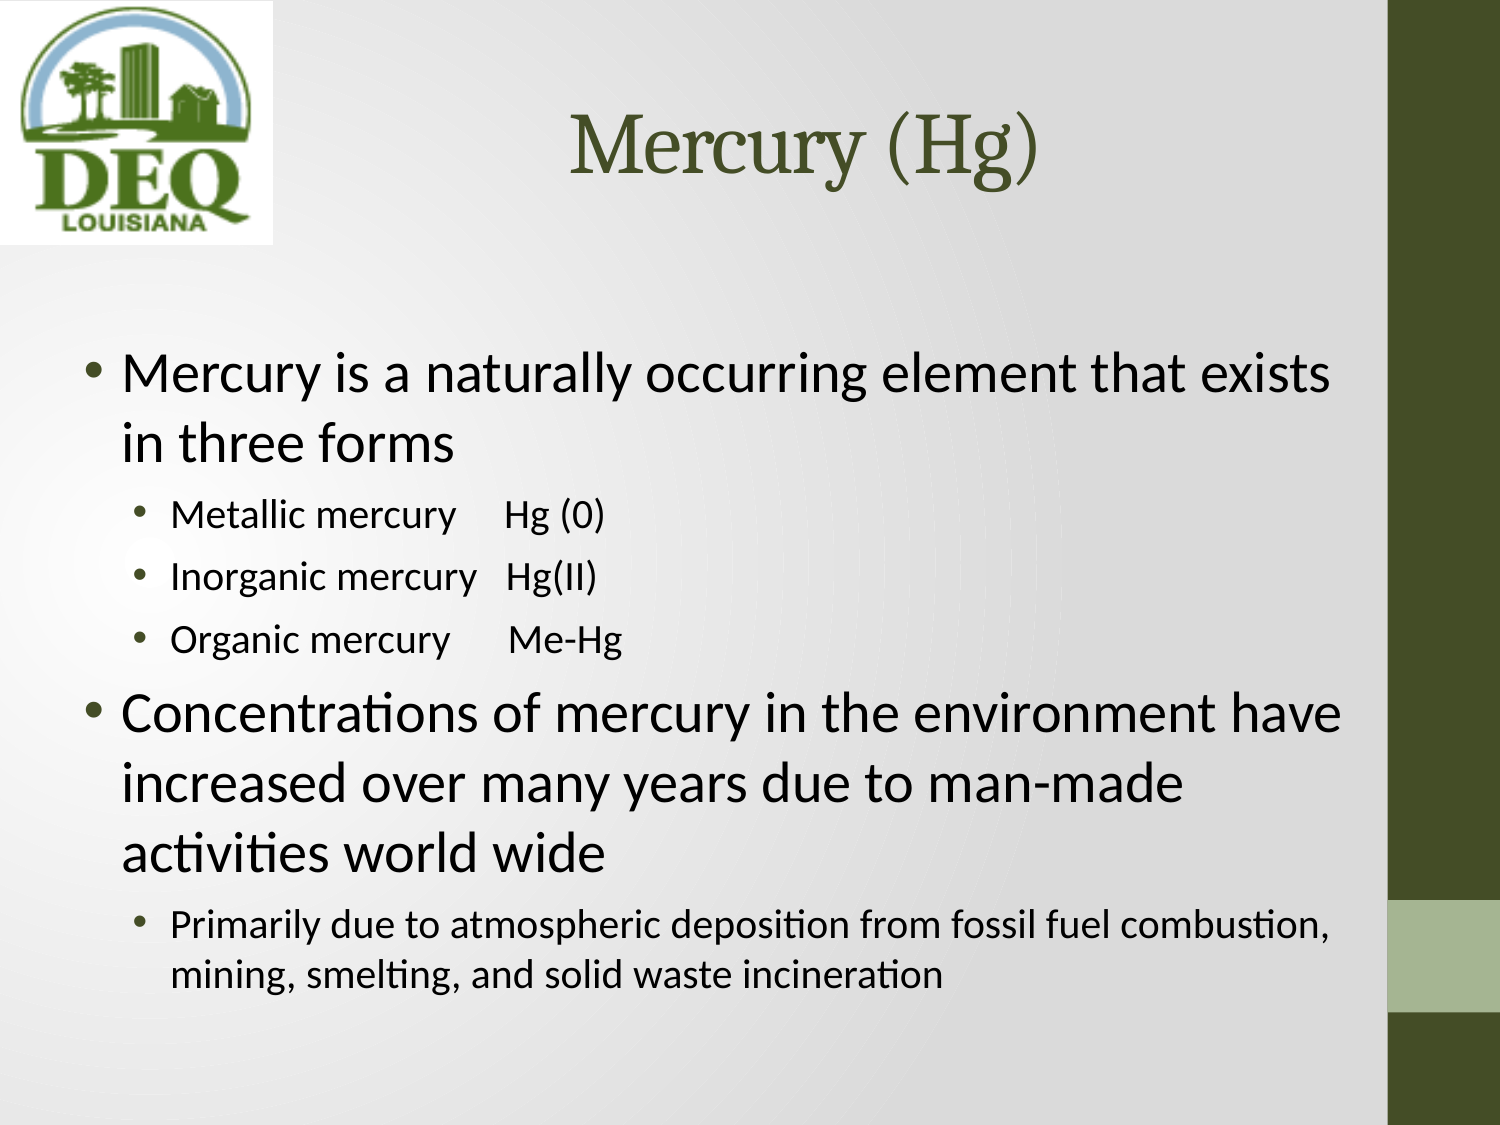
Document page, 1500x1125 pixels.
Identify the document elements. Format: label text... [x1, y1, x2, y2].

list Mercury is a naturally occurring element that exists in three forms Metallic mercury Hg (0) Inorganic mercury Hg(II) Organic mercury Me-Hg Concentrations of mercury in the environment have increased over many years due to man-made activities world wide Primarily due to atmospheric deposition from fossil fuel combustion, mining, smelting, and solid waste incineration [50, 244, 1375, 1107]
title Mercury (Hg) [287, 45, 1325, 233]
picture [0, 1, 274, 245]
